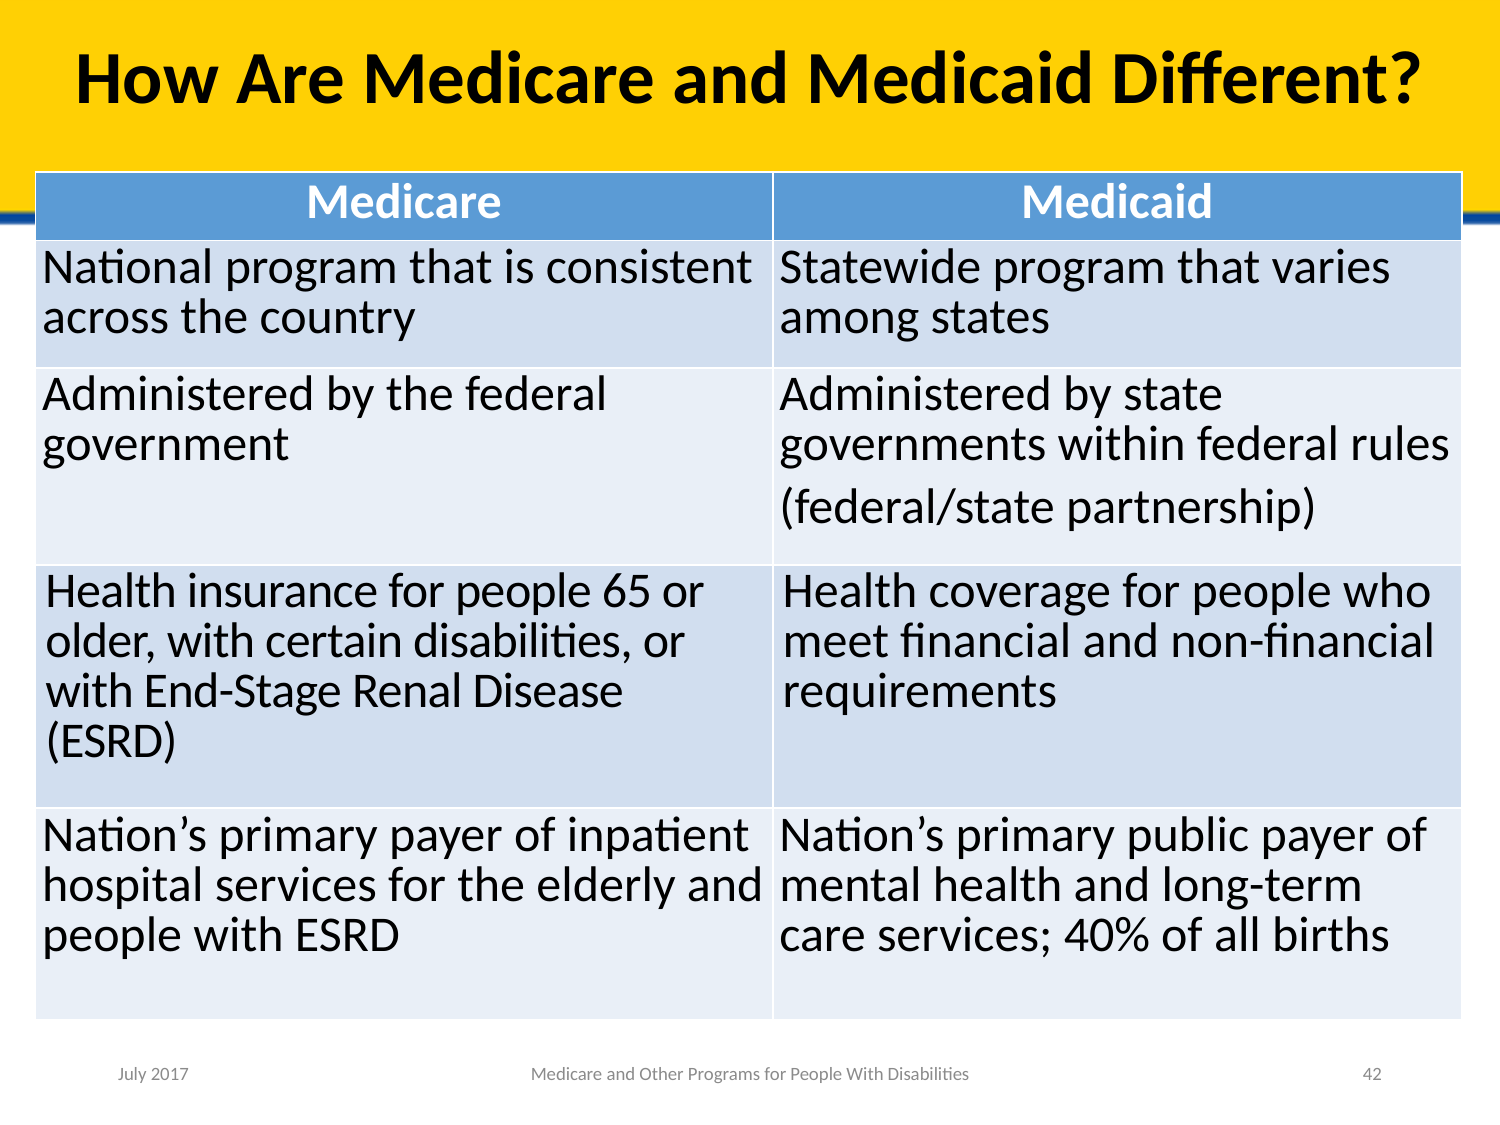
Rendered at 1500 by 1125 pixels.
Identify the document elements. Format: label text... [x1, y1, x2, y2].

title How Are Medicare and Medicaid Different? [0, 2, 1500, 156]
table_cell Administered by state governments within federal rules (federal/state partnership) [774, 369, 1461, 564]
table_header Medicaid [774, 173, 1461, 240]
table_cell Statewide program that varies among states [774, 241, 1461, 367]
footer Medicare and Other Programs for People With Disabilities [496, 1042, 1004, 1103]
table_cell Health coverage for people who meet financial and non-financial requirements [774, 566, 1461, 807]
table_cell Nation’s primary public payer of mental health and long-term care services; 40% of all births [774, 809, 1461, 1019]
table_cell National program that is consistent across the country [36, 241, 772, 367]
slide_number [103, 1042, 441, 1103]
slide_number 42 [1059, 1042, 1397, 1103]
table_cell Administered by the federal government [36, 369, 772, 564]
picture [0, 156, 1500, 1125]
table_cell Health insurance for people 65 or older, with certain disabilities, or with End-Stage Renal Disease (ESRD) [36, 566, 772, 807]
table_header Medicare [36, 173, 772, 240]
table_cell Nation’s primary payer of inpatient hospital services for the elderly and people with ESRD [36, 809, 772, 1019]
